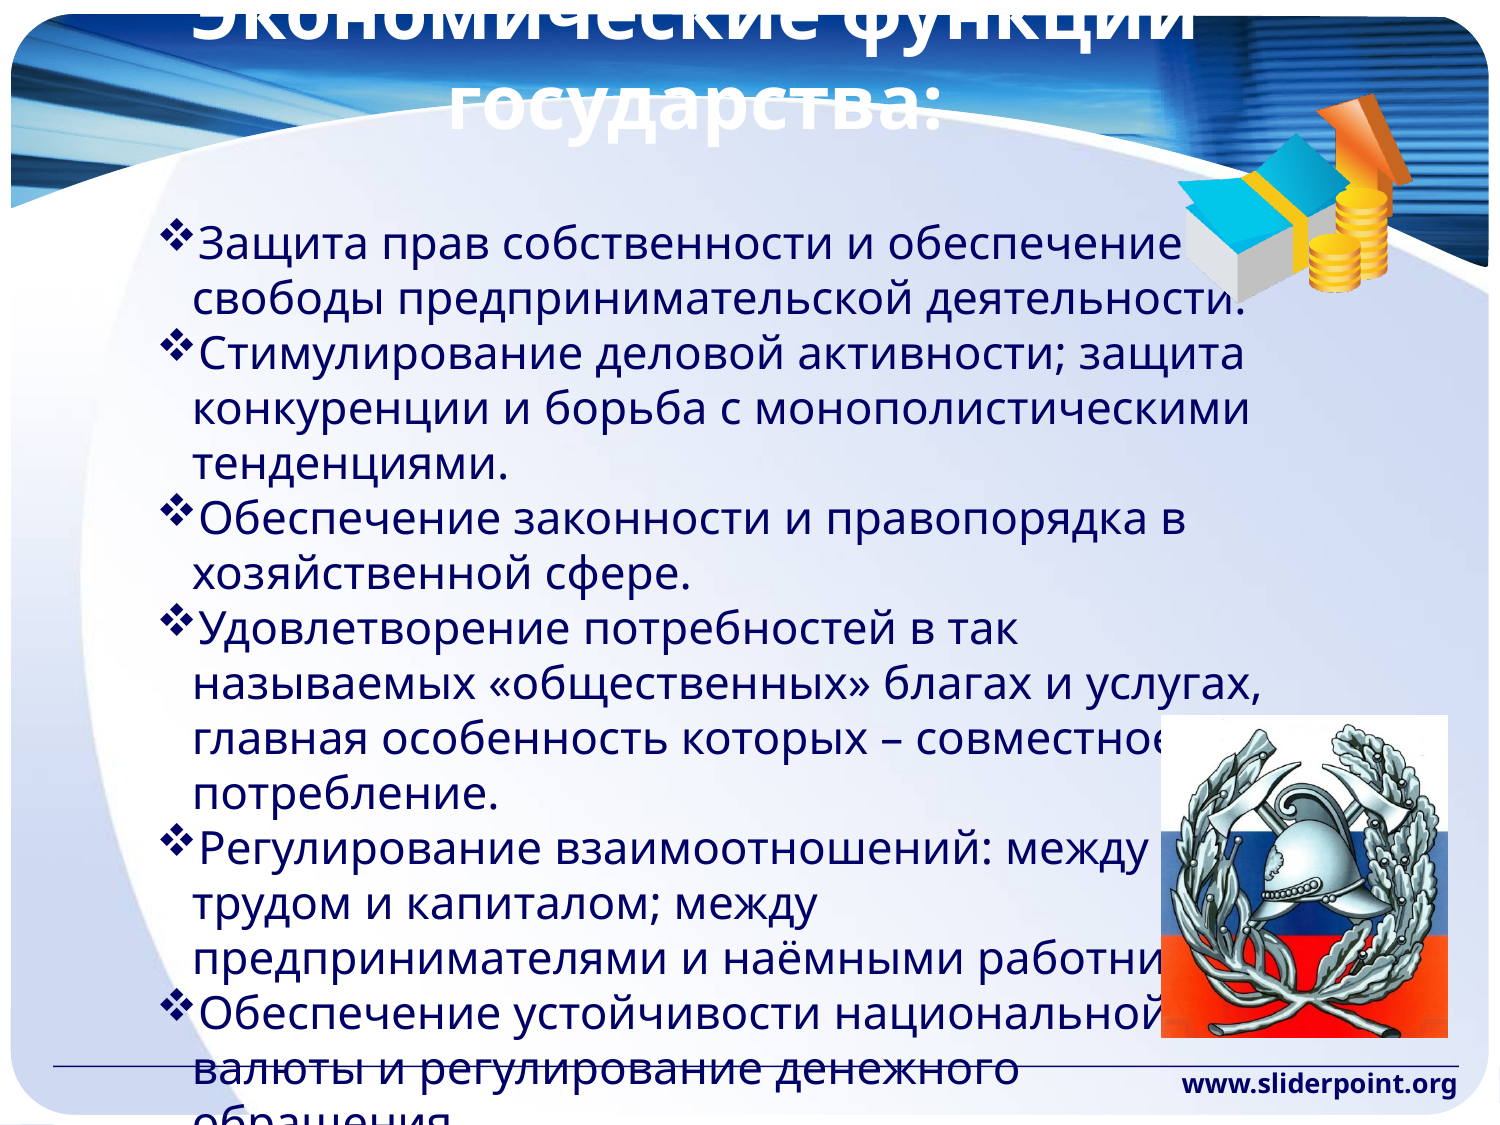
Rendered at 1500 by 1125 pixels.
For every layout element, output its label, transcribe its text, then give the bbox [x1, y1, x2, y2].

footer www.sliderpoint.org [997, 1057, 1474, 1111]
title Экономические функции государства: [88, 8, 1303, 102]
picture [11, 14, 1488, 1114]
text_box Защита прав собственности и обеспечение свободы предпринимательской деятельности. Стимулирование деловой активности; защита конкуренции и борьба с монополистическими тенденциями. Обеспечение законности и правопорядка в хозяйственной сфере. Удовлетворение потребностей в так называемых «общественных» благах и услугах, главная особенность которых – совместное потребление. Регулирование взаимоотношений: между трудом и капиталом; между предпринимателями и наёмными работниками. Обеспечение устойчивости национальной валюты и регулирование денежного обращения. Контроль за внешнеэкономической деятельностью и обеспечение экономической безопасности страны. [141, 206, 1317, 1125]
